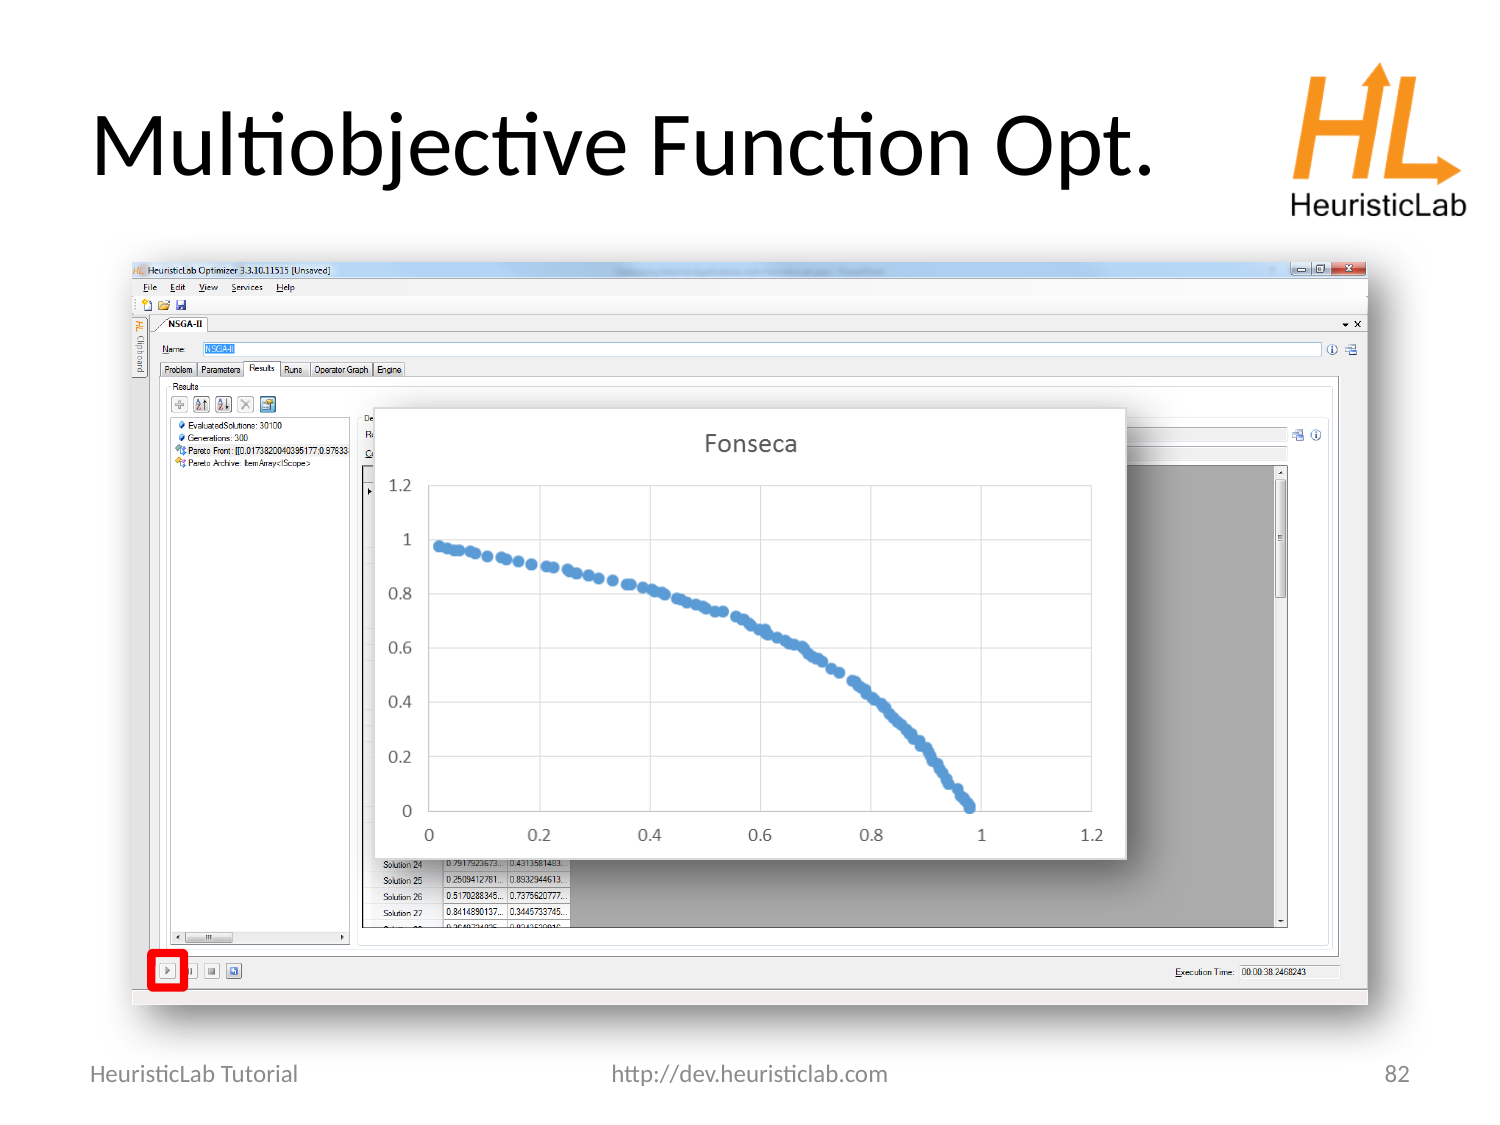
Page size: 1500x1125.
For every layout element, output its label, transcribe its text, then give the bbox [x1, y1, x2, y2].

title Multiobjective Function Opt. [75, 45, 1282, 233]
slide_number HeuristicLab Tutorial [75, 1042, 425, 1103]
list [132, 262, 1368, 1006]
picture [1281, 27, 1474, 244]
slide_number 82 [1074, 1042, 1425, 1103]
picture [373, 407, 1127, 860]
footer http://dev.heuristiclab.com [512, 1042, 988, 1103]
